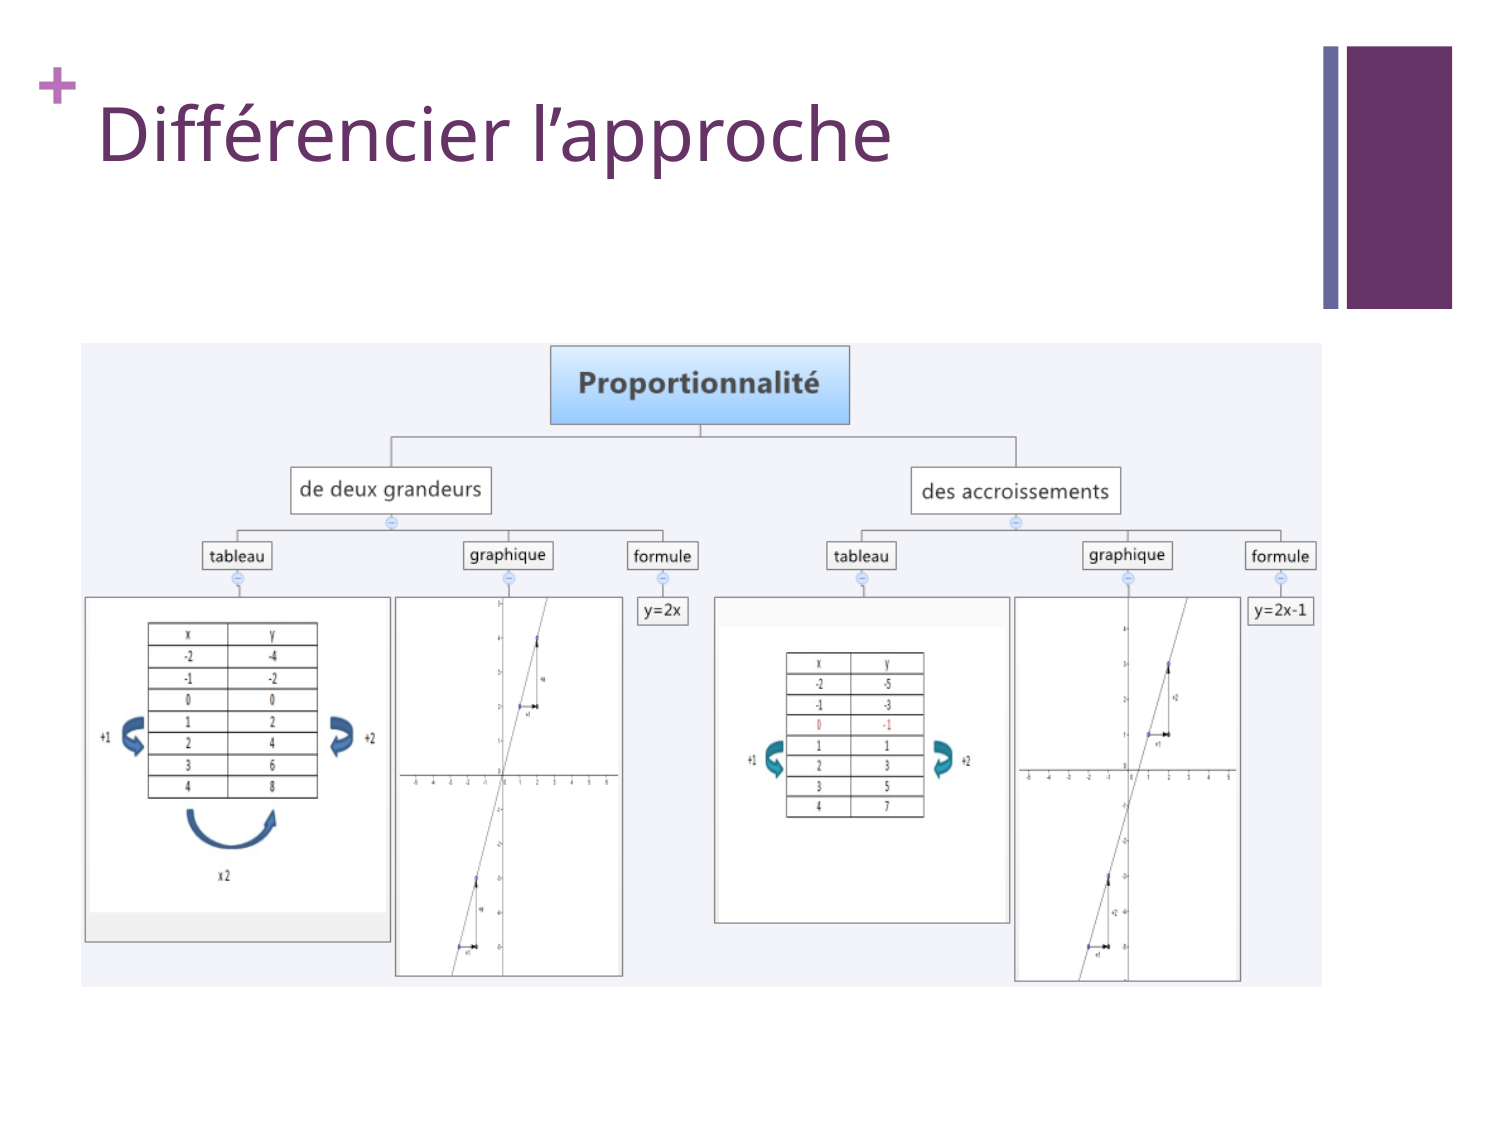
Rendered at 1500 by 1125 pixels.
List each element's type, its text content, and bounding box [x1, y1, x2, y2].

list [81, 343, 1322, 987]
title Différencier l’approche [81, 79, 1322, 263]
